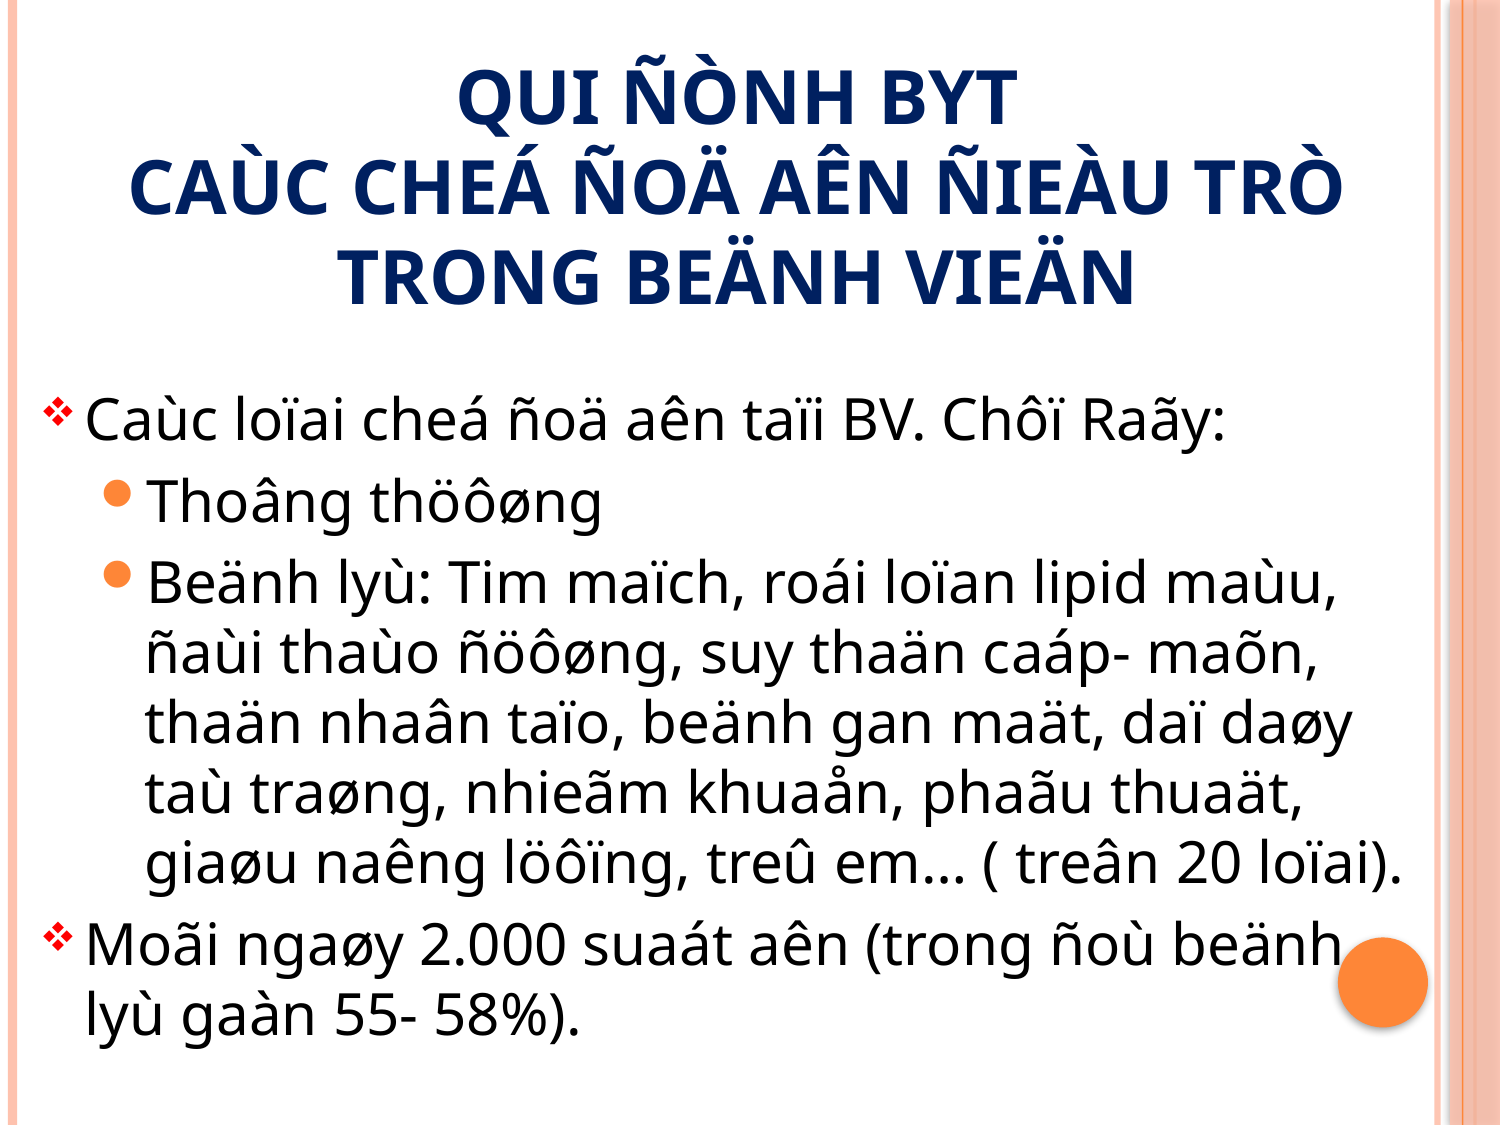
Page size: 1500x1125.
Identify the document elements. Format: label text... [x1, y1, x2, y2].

title QUI ÑÒNH BYT Caùc cheá ñoä aên ñieàu trò trong beänh vieän [62, 37, 1413, 327]
list Caùc loïai cheá ñoä aên taïi BV. Chôï Raãy: Thoâng thöôøng Beänh lyù: Tim maïch, roái loïan lipid maùu, ñaùi thaùo ñöôøng, suy thaän caáp- maõn, thaän nhaân taïo, beänh gan maät, daï daøy taù traøng, nhieãm khuaån, phaãu thuaät, giaøu naêng löôïng, treû em… ( treân 20 loïai). Moãi ngaøy 2.000 suaát aên (trong ñoù beänh lyù gaàn 55- 58%). [24, 375, 1450, 1100]
